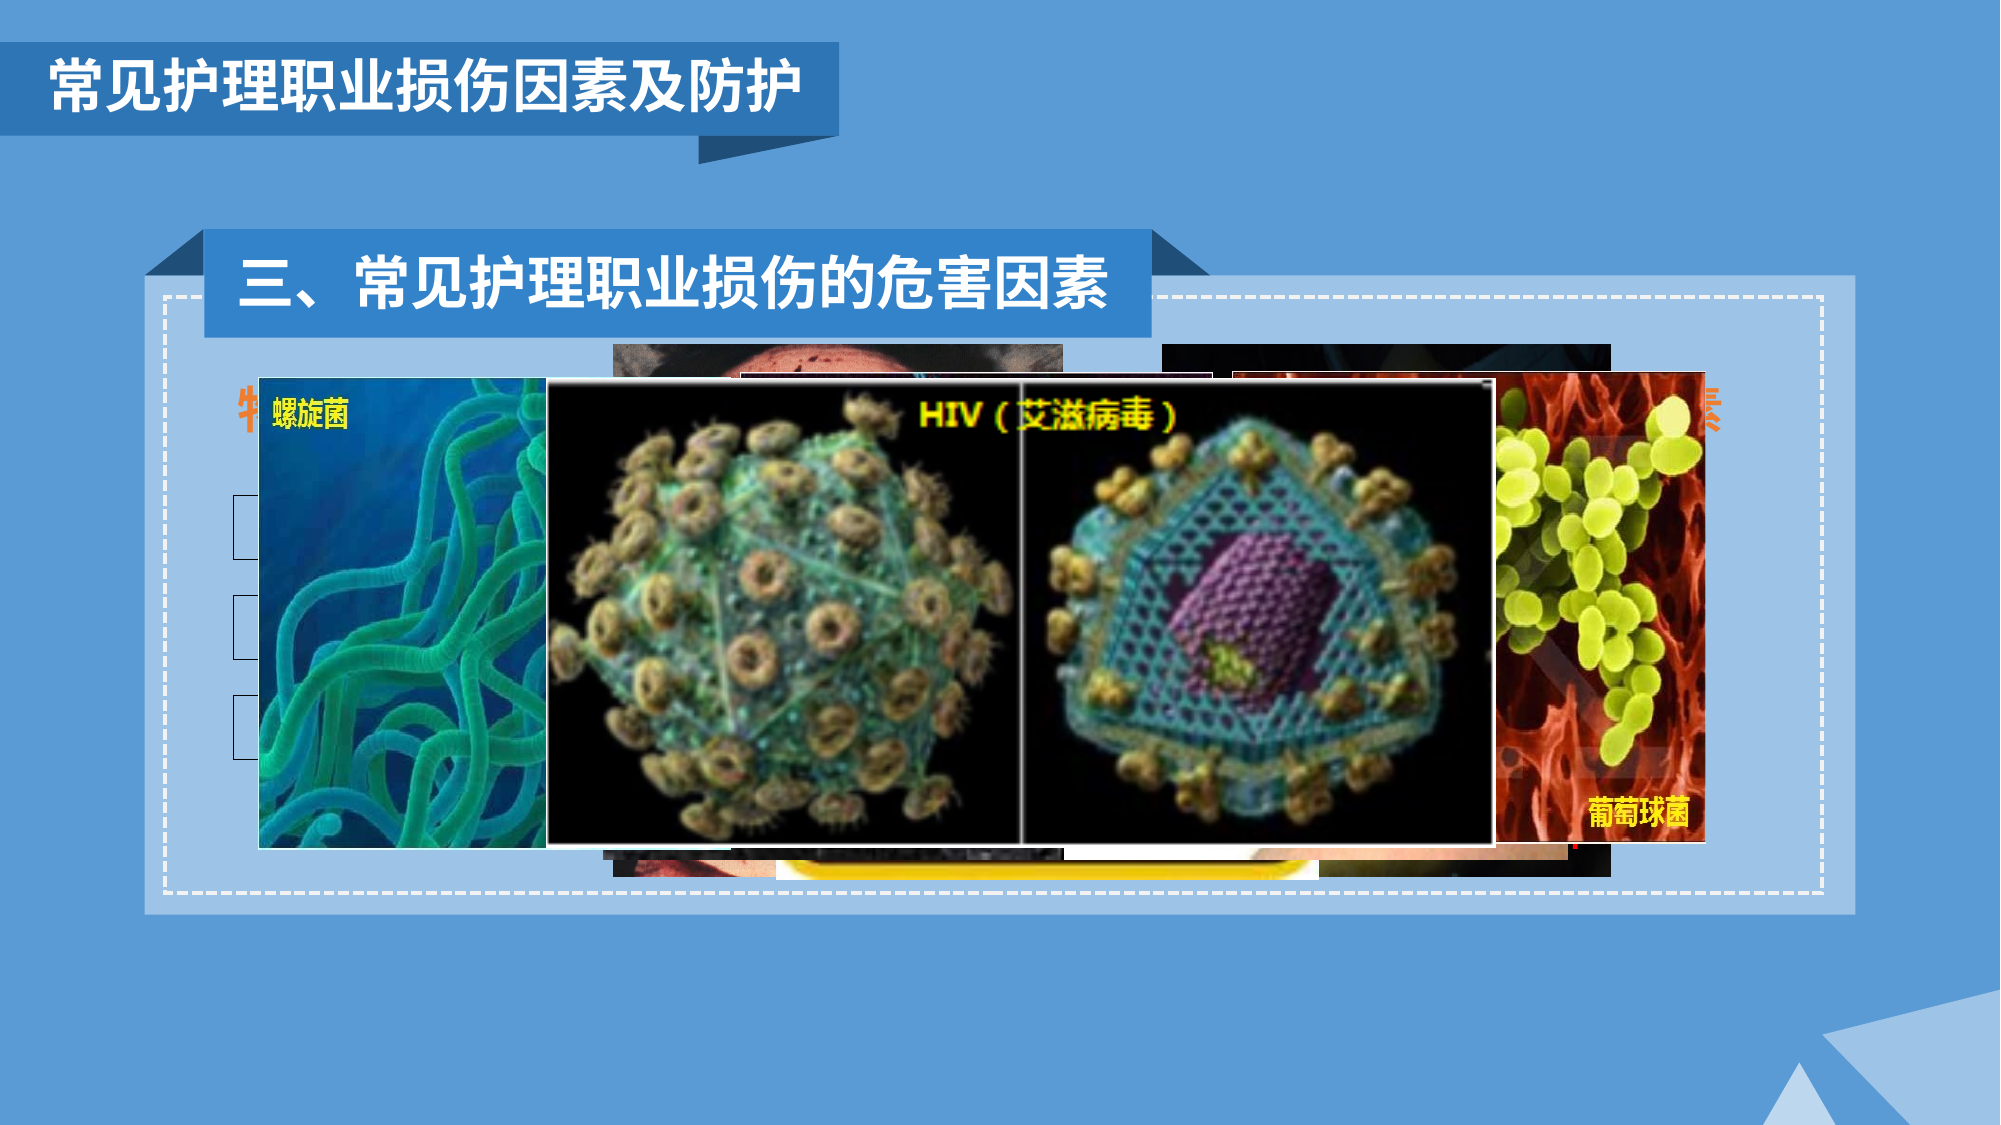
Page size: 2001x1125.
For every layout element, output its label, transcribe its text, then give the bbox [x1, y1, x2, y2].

text_box [141, 227, 205, 277]
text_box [613, 861, 776, 877]
text_box [203, 228, 1153, 275]
text_box [1153, 228, 1165, 238]
text_box [1761, 1060, 1837, 1125]
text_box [257, 371, 1706, 850]
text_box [613, 344, 1063, 371]
picture [546, 378, 1496, 848]
text_box 常见护理职业损伤因素及防护 [31, 42, 862, 127]
text_box [697, 134, 840, 166]
text_box 三、常见护理职业损伤的危害因素 [221, 238, 1233, 275]
picture [776, 861, 1319, 881]
text_box [0, 41, 840, 137]
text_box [1161, 344, 1611, 371]
text_box [1820, 988, 2000, 1125]
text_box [144, 275, 1856, 915]
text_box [603, 850, 1568, 861]
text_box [1319, 850, 1611, 877]
